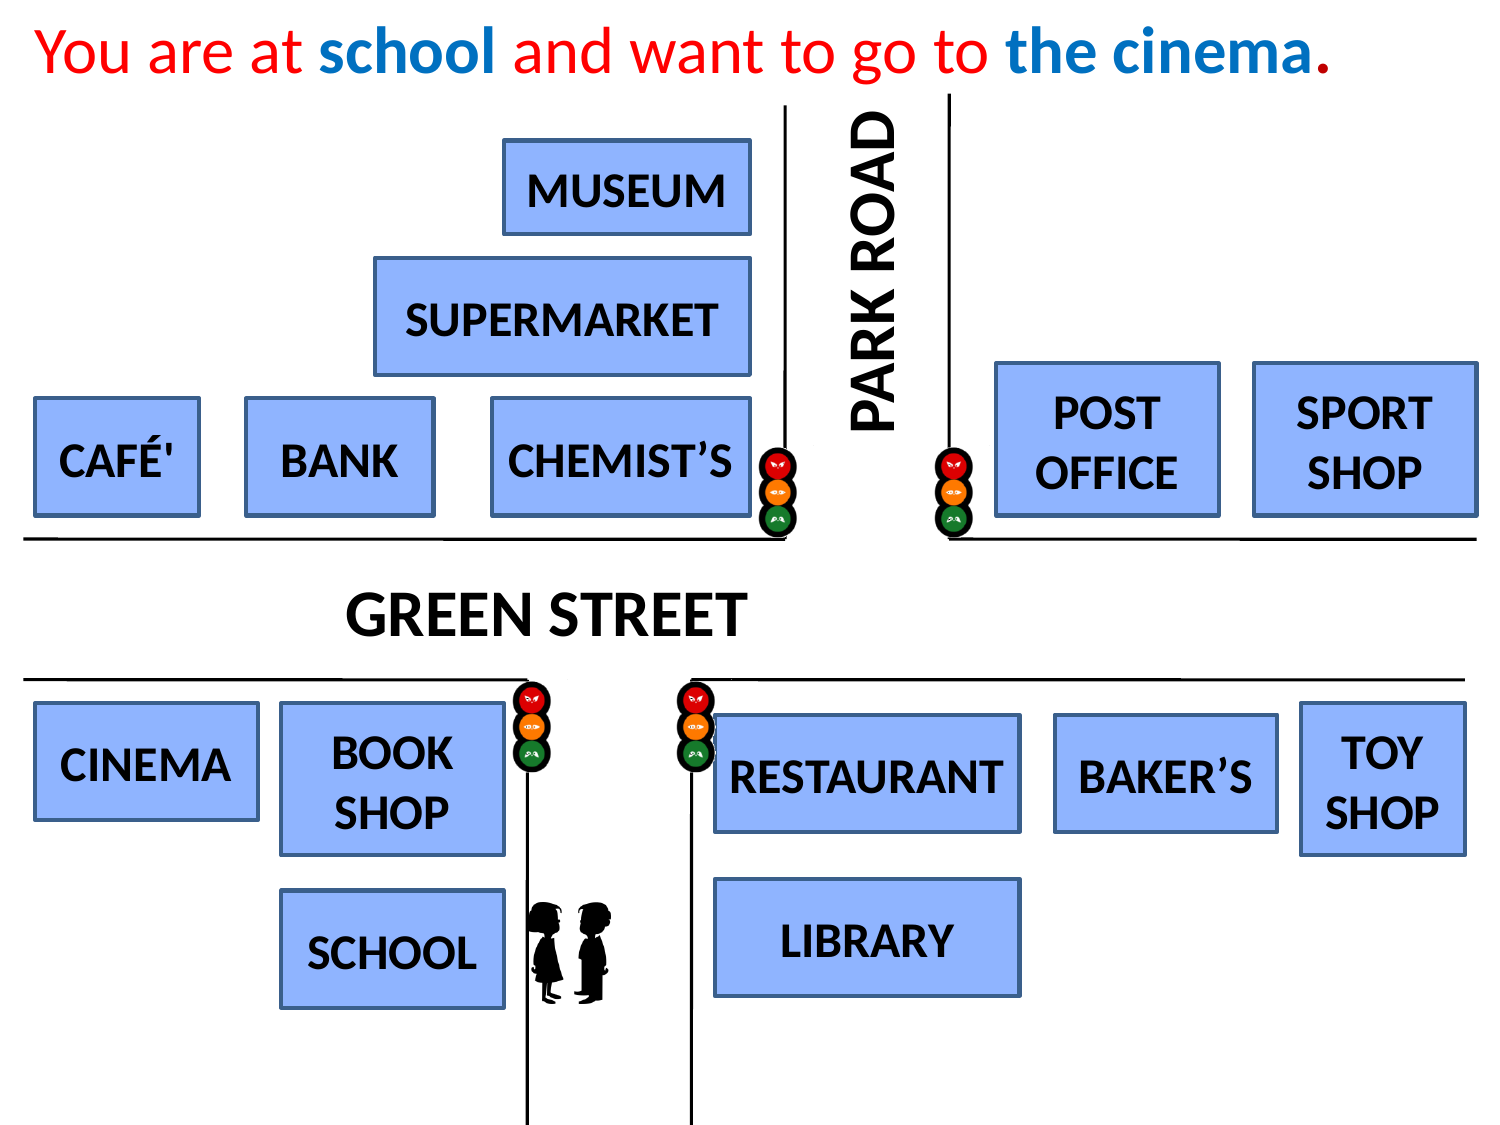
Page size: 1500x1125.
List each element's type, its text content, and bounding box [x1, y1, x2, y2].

text_box BAKER’S [1053, 713, 1279, 834]
text_box GREEN STREET [330, 562, 764, 658]
picture [913, 445, 990, 541]
text_box POST OFFICE [994, 361, 1221, 518]
picture [655, 679, 732, 775]
text_box SCHOOL [279, 888, 506, 1010]
text_box RESTAURANT [713, 713, 1022, 834]
text_box LIBRARY [713, 877, 1022, 998]
picture [737, 445, 815, 541]
text_box BANK [244, 396, 436, 518]
text_box CINEMA [33, 701, 260, 822]
text_box SUPERMARKET [373, 256, 752, 377]
picture [527, 902, 612, 1005]
text_box MUSEUM [502, 138, 752, 236]
text_box BOOK SHOP [279, 701, 506, 857]
text_box PARK ROAD [820, 331, 915, 450]
text_box CAFÉ' [33, 396, 201, 518]
text_box CHEMIST’S [490, 396, 752, 518]
text_box PARK ROAD [820, 95, 915, 315]
text_box SPORT SHOP [1252, 361, 1479, 518]
text_box TOY SHOP [1299, 701, 1467, 857]
text_box You are at school and want to go to the cinema. [19, 0, 1347, 95]
picture [491, 679, 568, 775]
